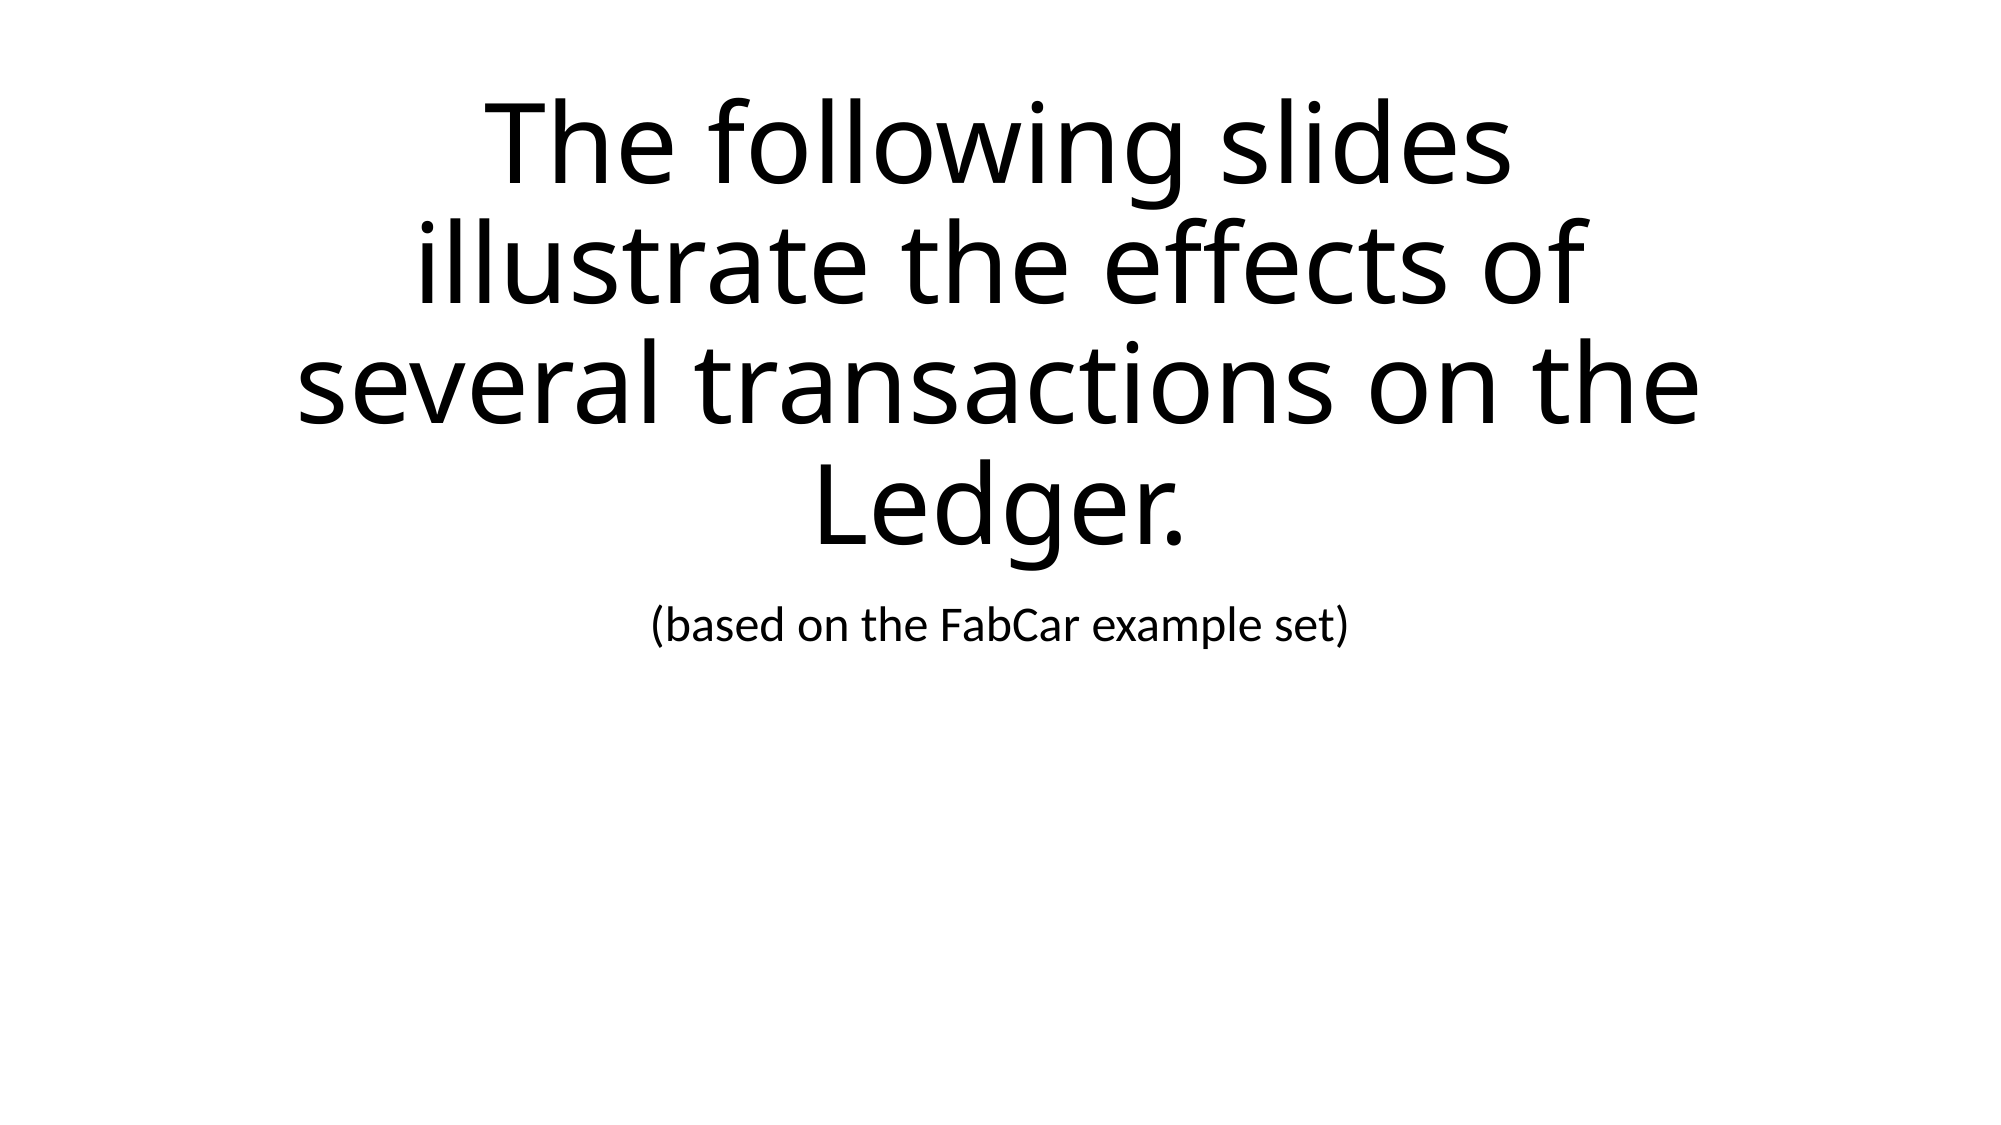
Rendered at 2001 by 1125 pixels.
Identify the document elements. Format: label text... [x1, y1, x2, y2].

title The following slides illustrate the effects of several transactions on the Ledger. [249, 183, 1751, 577]
subtitle (based on the FabCar example set) [249, 590, 1751, 863]
